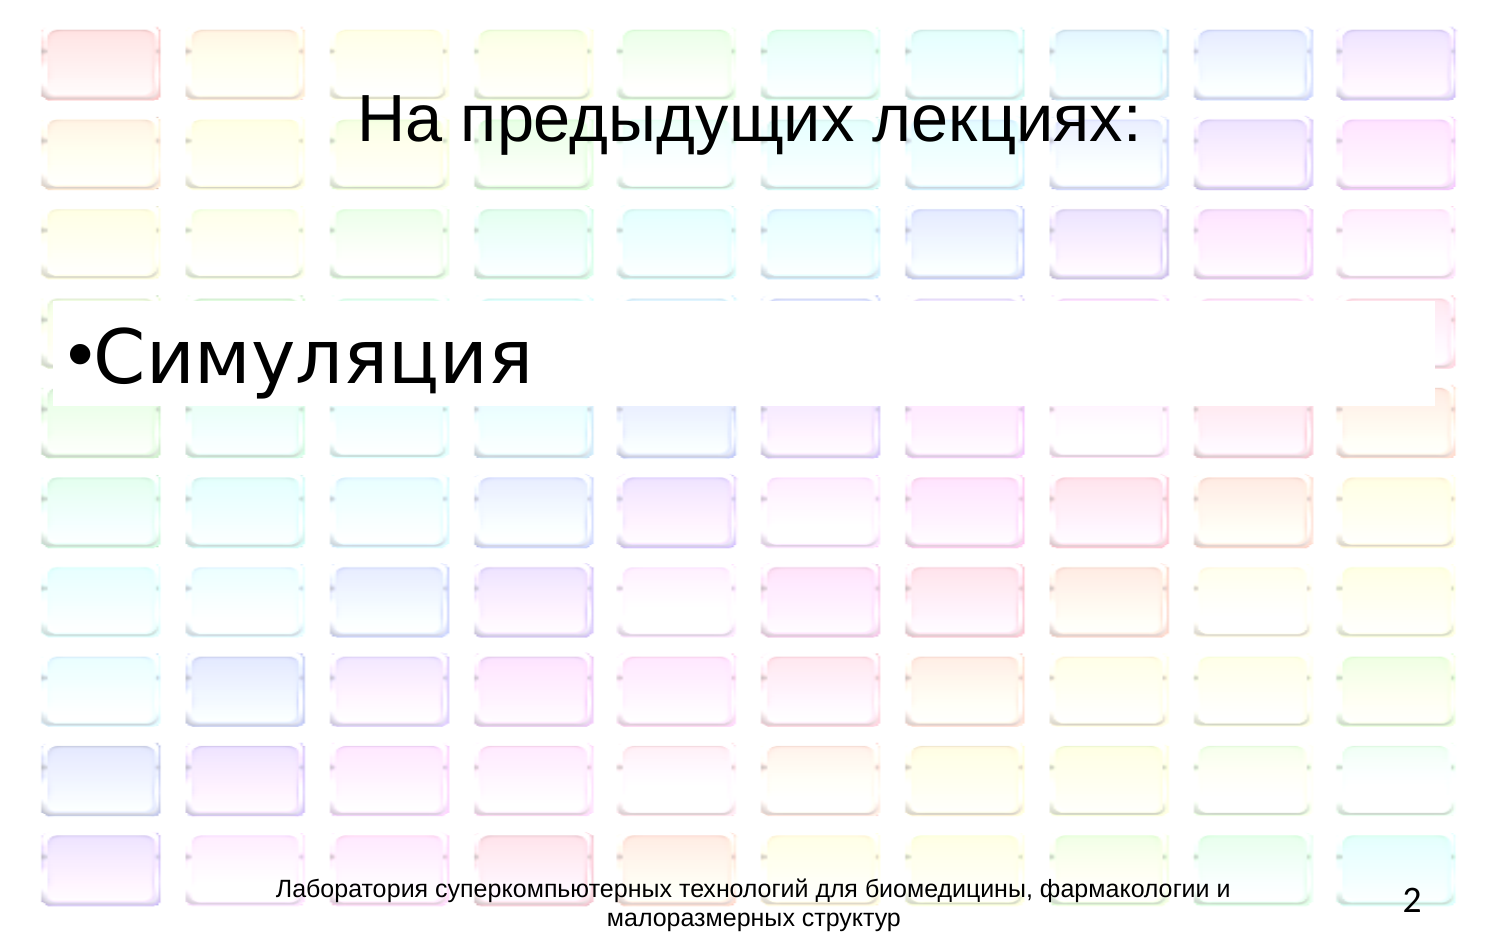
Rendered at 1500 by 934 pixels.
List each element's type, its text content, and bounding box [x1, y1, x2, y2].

text_box 2 [1387, 868, 1473, 918]
text_box Лаборатория суперкомпьютерных технологий для биомедицины, фармакологии и малоразмерных структур [171, 864, 1338, 915]
text_box На предыдущих лекциях: [75, 37, 1425, 193]
text_box Симуляция [53, 301, 1435, 406]
picture [0, 0, 1500, 933]
